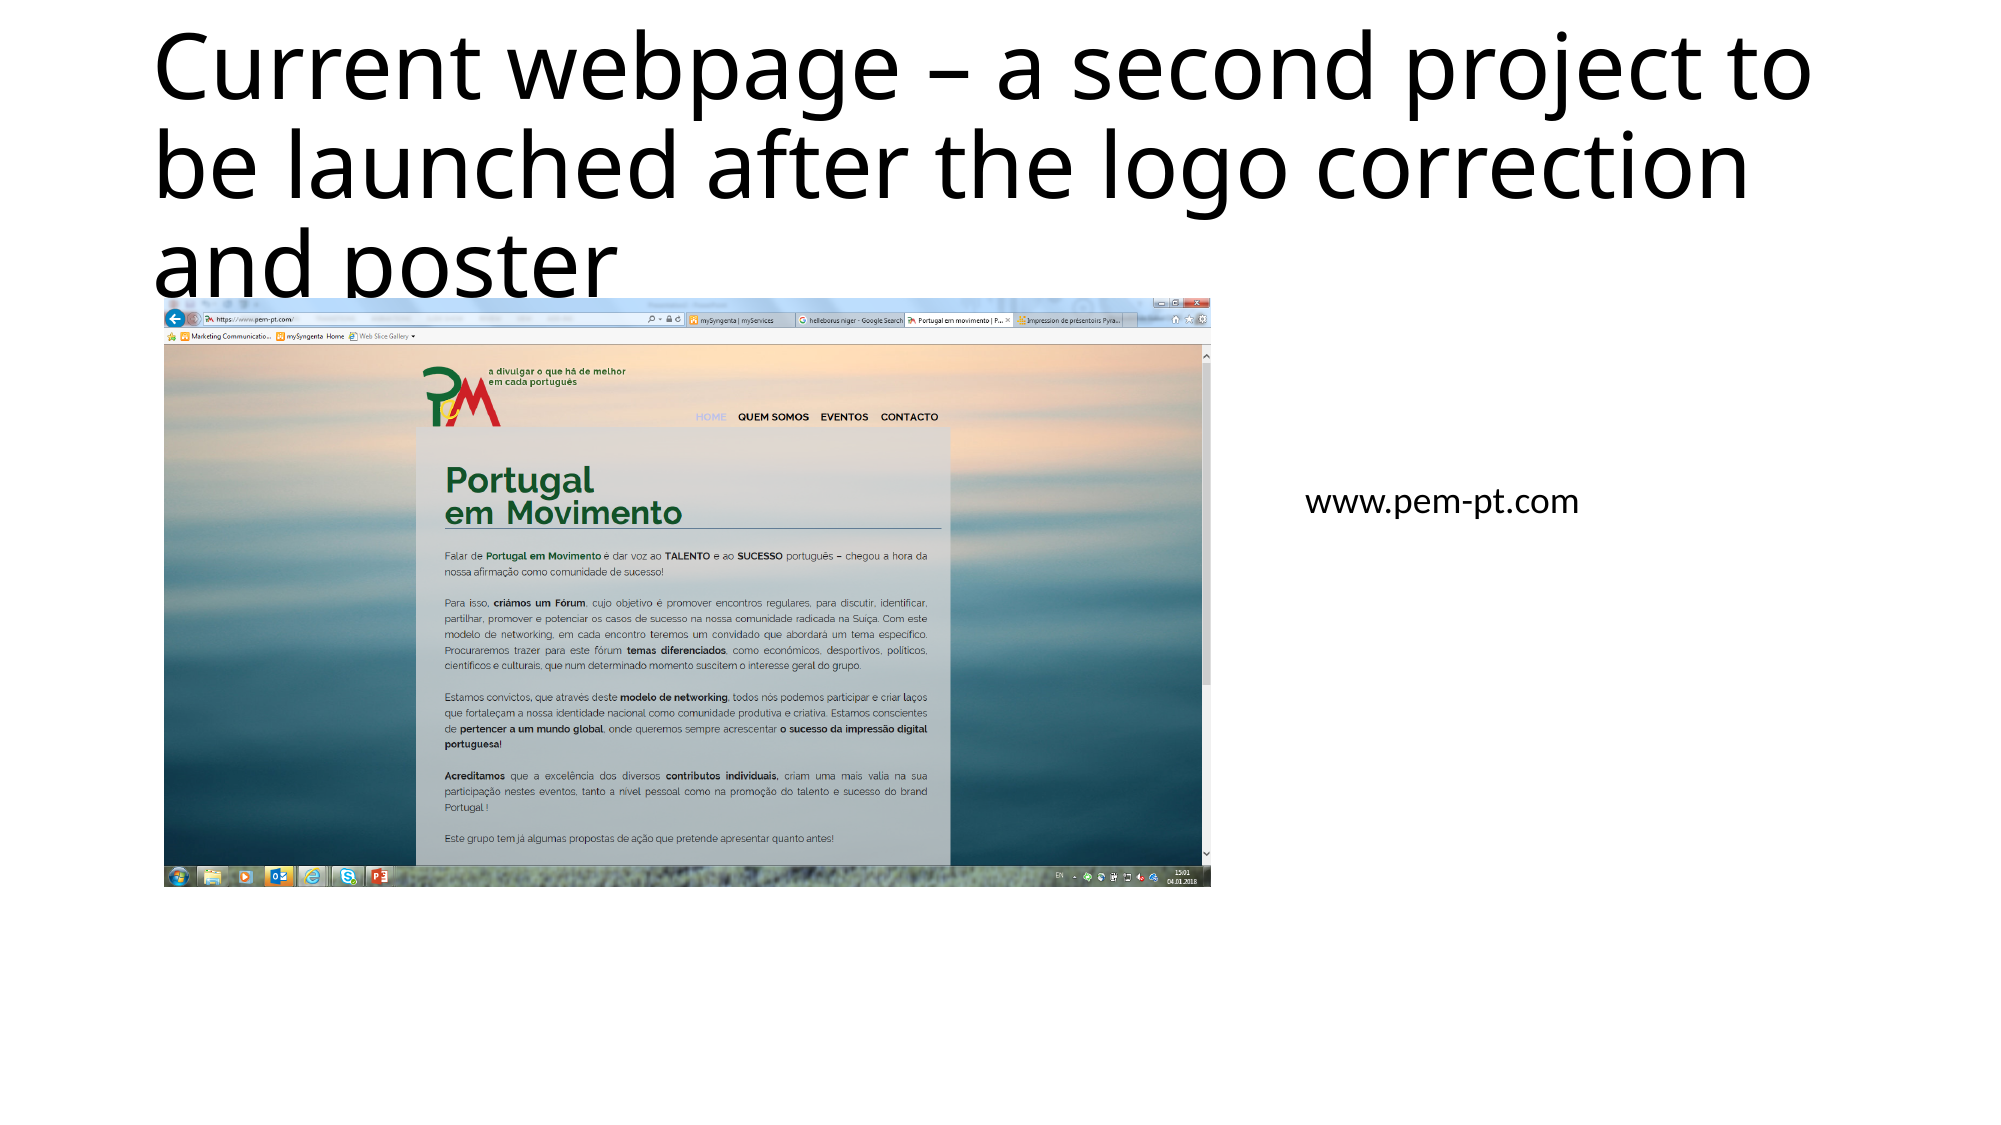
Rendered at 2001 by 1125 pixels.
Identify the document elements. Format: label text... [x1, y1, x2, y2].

title Current webpage – a second project to be launched after the logo correction and poster [137, 59, 1863, 278]
picture [164, 298, 1211, 887]
text_box www.pem-pt.com [1290, 468, 1595, 529]
